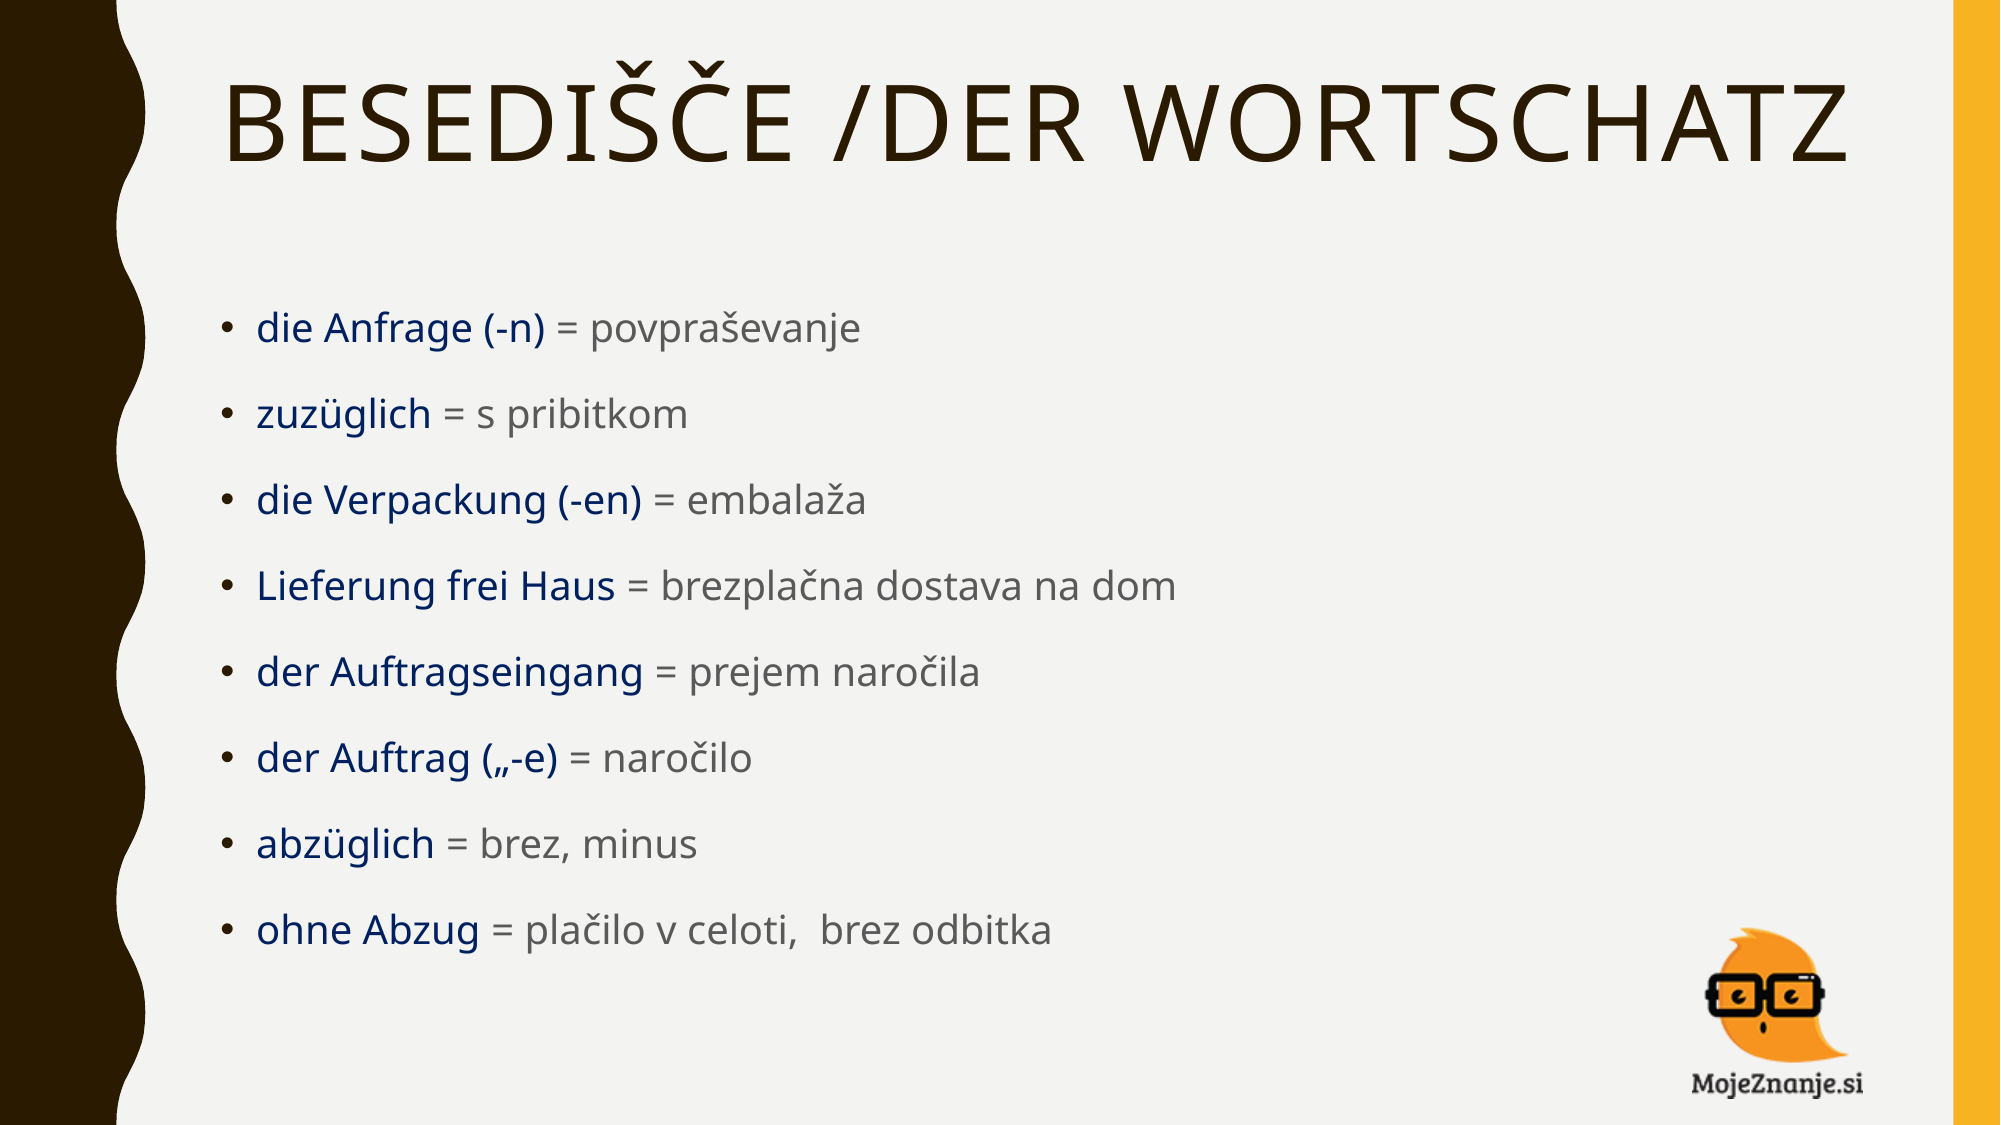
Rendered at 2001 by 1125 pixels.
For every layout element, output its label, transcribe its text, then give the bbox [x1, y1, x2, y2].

title Besedišče /der wortschatz [205, 62, 1875, 270]
list die Anfrage (-n) = povpraševanje zuzüglich = s pribitkom die Verpackung (-en) = embalaža Lieferung frei Haus = brezplačna dostava na dom der Auftragseingang = prejem naročila der Auftrag („-e) = naročilo abzüglich = brez, minus ohne Abzug = plačilo v celoti, brez odbitka [205, 270, 1875, 965]
picture [1692, 965, 1863, 1099]
